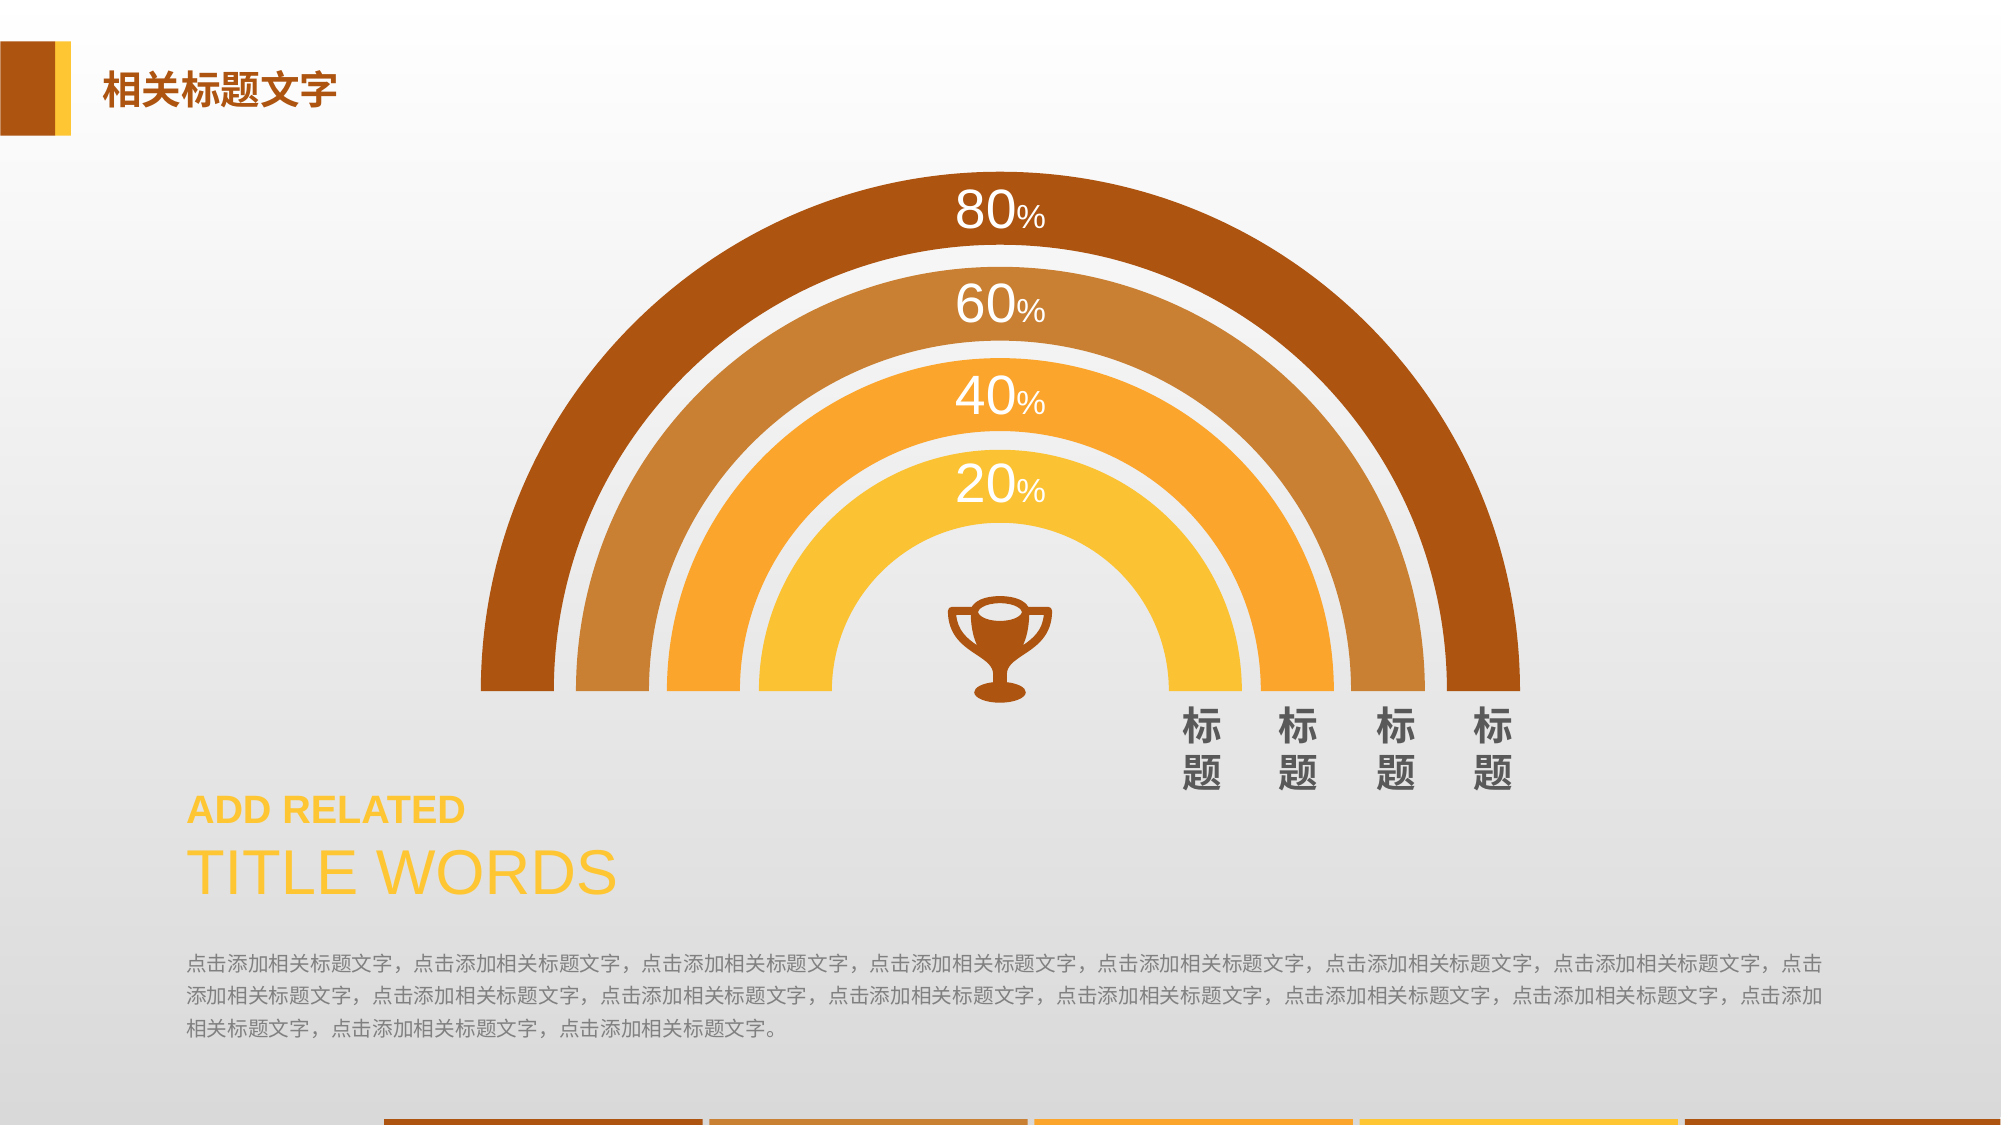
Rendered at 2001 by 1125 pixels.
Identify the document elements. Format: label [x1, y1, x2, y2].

text_box [0, 41, 2001, 1125]
